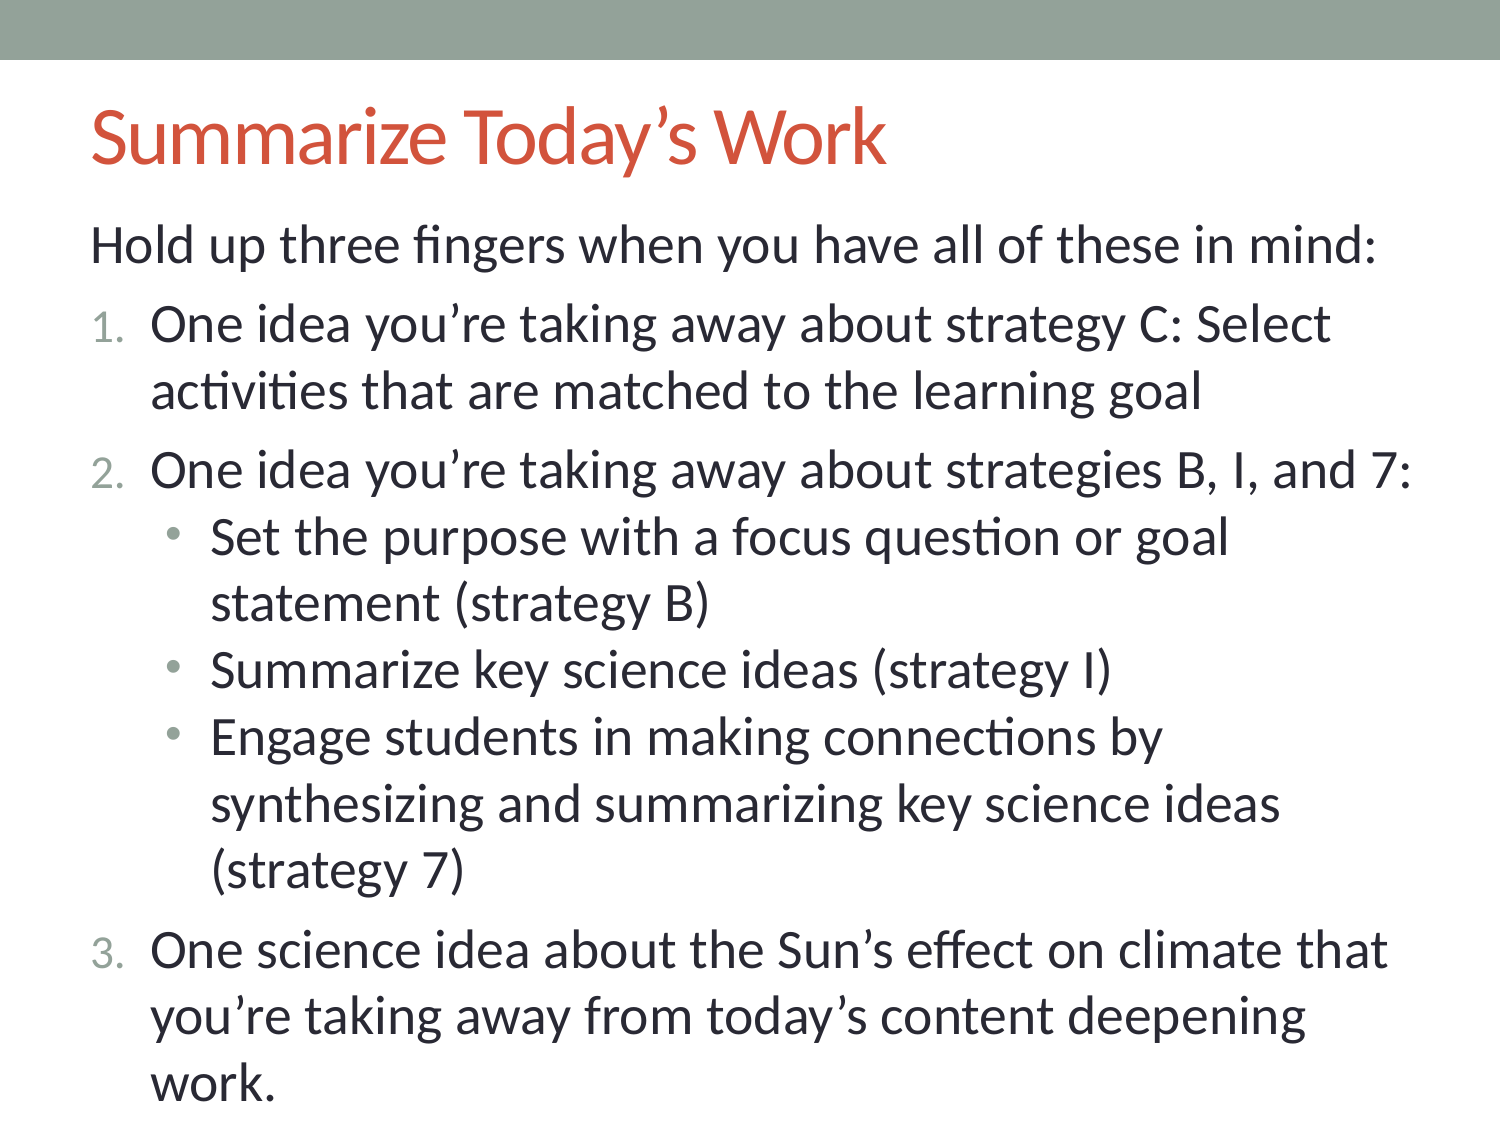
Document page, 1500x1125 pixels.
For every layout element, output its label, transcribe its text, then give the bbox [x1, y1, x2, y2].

list Hold up three fingers when you have all of these in mind: One idea you’re taking away about strategy C: Select activities that are matched to the learning goal One idea you’re taking away about strategies B, I, and 7: Set the purpose with a focus question or goal statement (strategy B) Summarize key science ideas (strategy I) Engage students in making connections by synthesizing and summarizing key science ideas (strategy 7) One science idea about the Sun’s effect on climate that you’re taking away from today’s content deepening work. [75, 200, 1463, 1063]
title Summarize Today’s Work [75, 50, 1425, 200]
